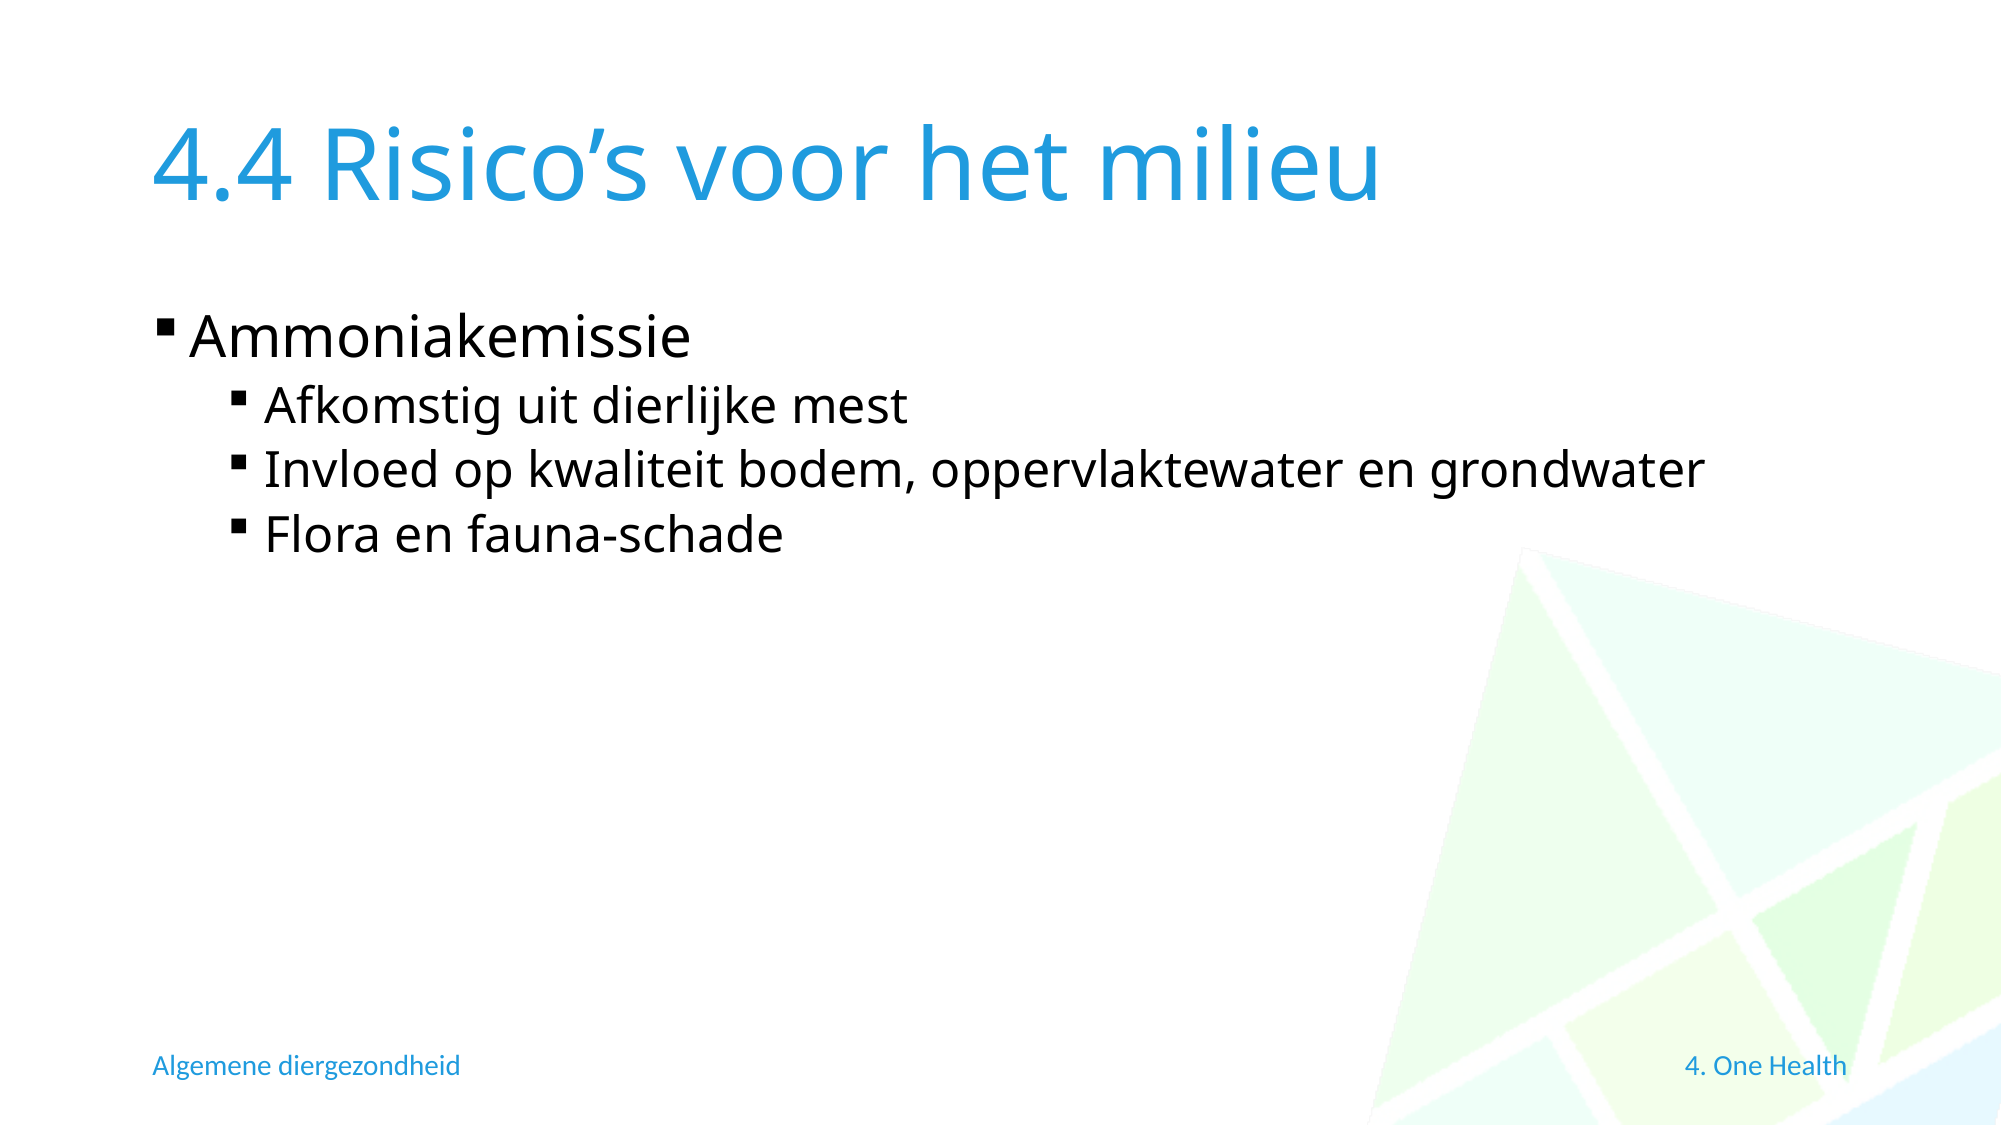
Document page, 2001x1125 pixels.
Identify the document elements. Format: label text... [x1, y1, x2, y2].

list 4. One Health [1412, 1042, 1863, 1103]
title 4.4 Risico’s voor het milieu [137, 59, 1863, 278]
list Algemene diergezondheid [137, 1042, 588, 1103]
list Ammoniakemissie Afkomstig uit dierlijke mest Invloed op kwaliteit bodem, oppervlaktewater en grondwater Flora en fauna-schade [137, 299, 1863, 1014]
